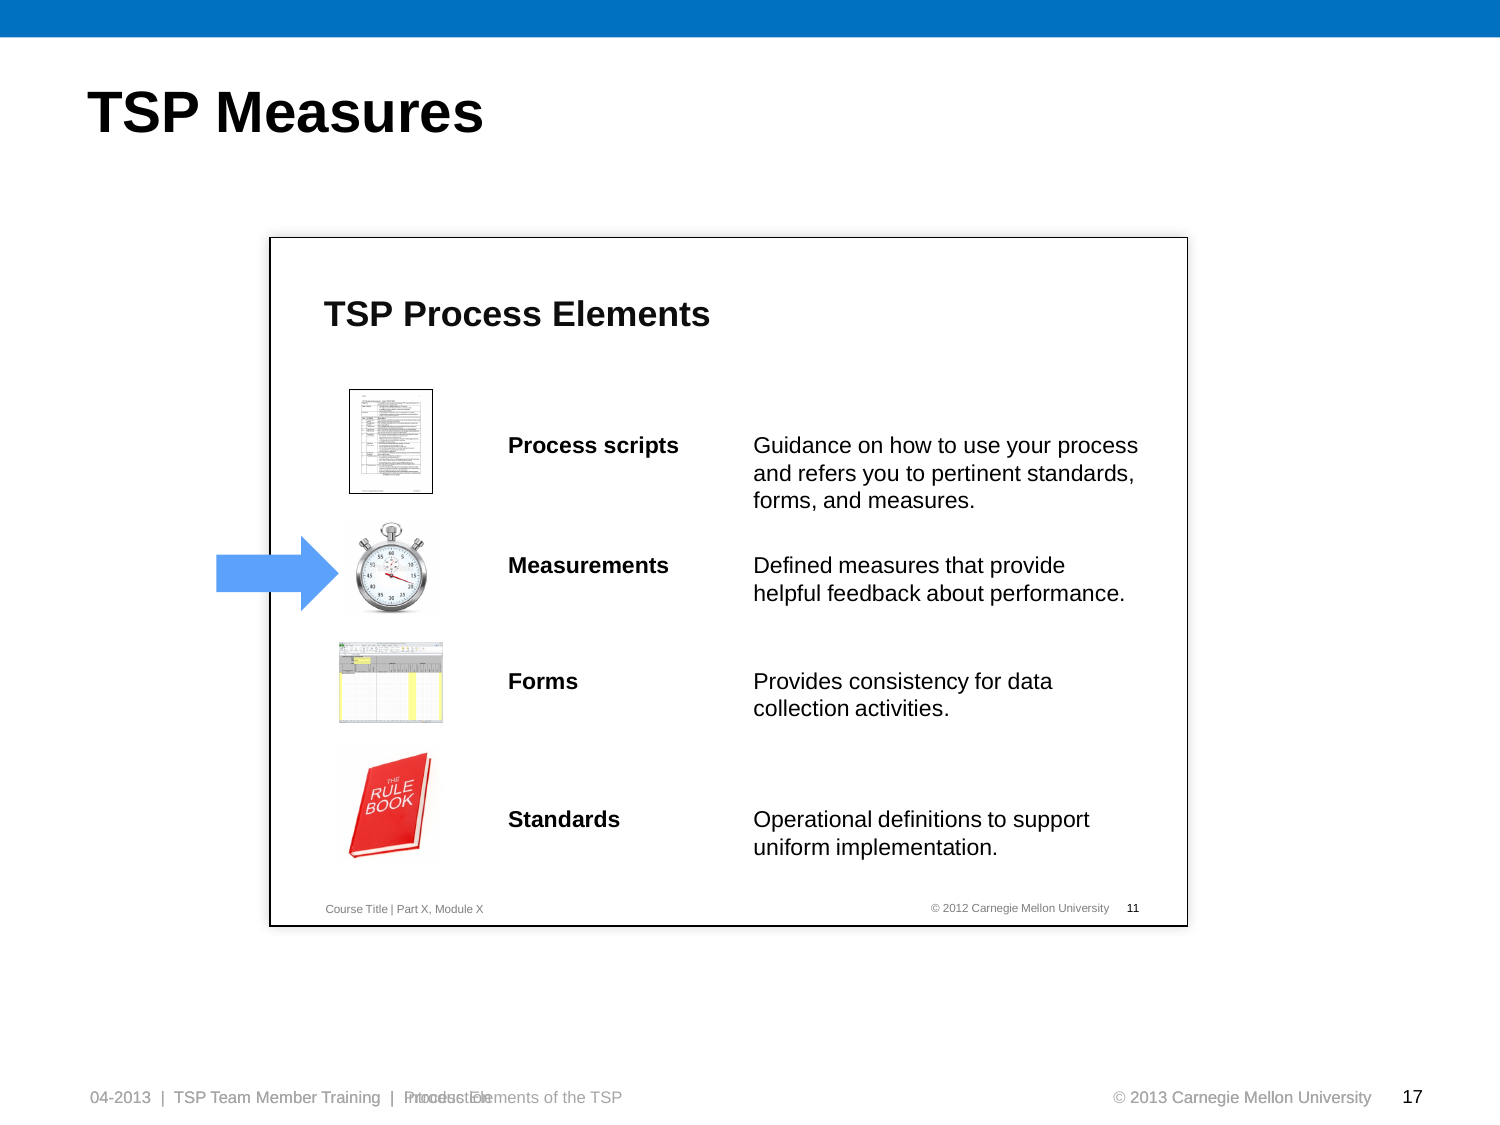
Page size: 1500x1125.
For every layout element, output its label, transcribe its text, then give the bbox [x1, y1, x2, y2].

picture [270, 237, 1188, 926]
title TSP Measures [87, 87, 1439, 226]
text_box [216, 554, 265, 593]
